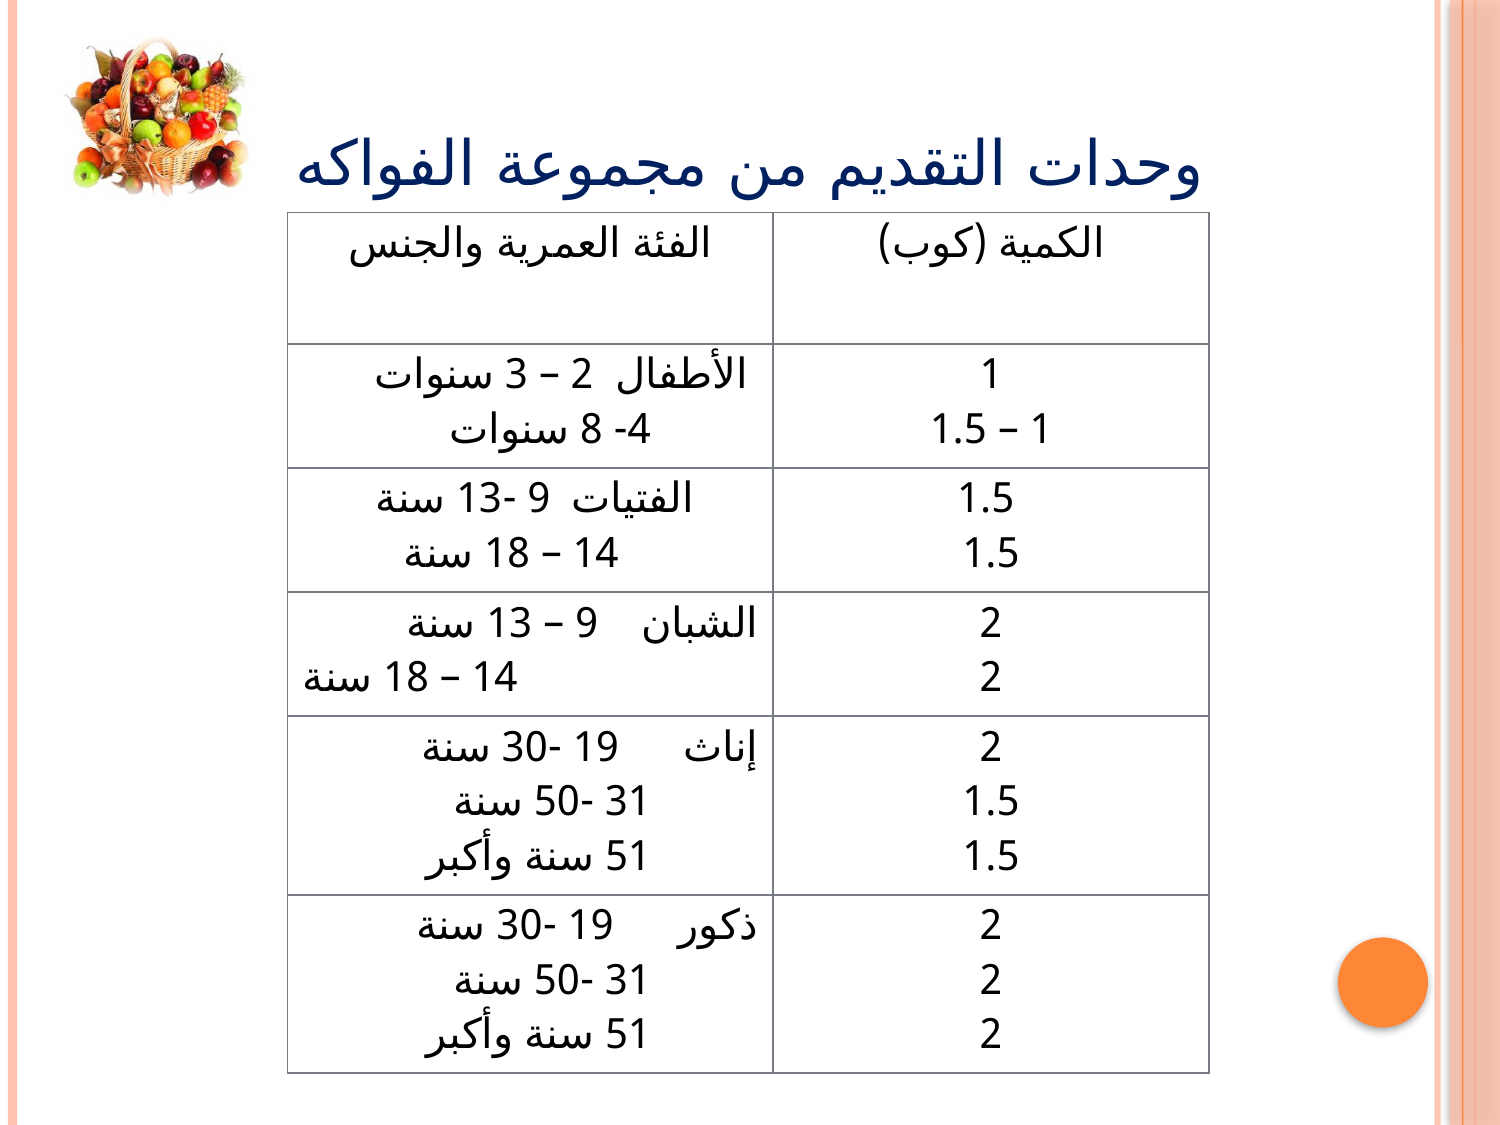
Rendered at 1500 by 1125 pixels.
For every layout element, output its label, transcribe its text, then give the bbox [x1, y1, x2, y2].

table_cell الأطفال 2 – 3 سنوات 4- 8 سنوات [288, 345, 772, 467]
table_cell ذكور 19 -30 سنة 31 -50 سنة 51 سنة وأكبر [288, 896, 772, 1072]
table_cell إناث 19 -30 سنة 31 -50 سنة 51 سنة وأكبر [288, 717, 772, 894]
table_cell 2 2 [774, 593, 1208, 715]
table_cell 2 2 2 [774, 896, 1208, 1072]
table_header الفئة العمرية والجنس [288, 213, 772, 343]
picture [52, 30, 258, 206]
table_cell 1 1 – 1.5 [774, 345, 1208, 467]
table_header الكمية (كوب) [774, 213, 1208, 343]
title وحدات التقديم من مجموعة الفواكه [264, 53, 1425, 206]
table_cell 2 1.5 1.5 [774, 717, 1208, 894]
table_cell 1.5 1.5 [774, 469, 1208, 591]
table_cell الشبان 9 – 13 سنة 14 – 18 سنة [288, 593, 772, 715]
table_cell الفتيات 9 -13 سنة 14 – 18 سنة [288, 469, 772, 591]
